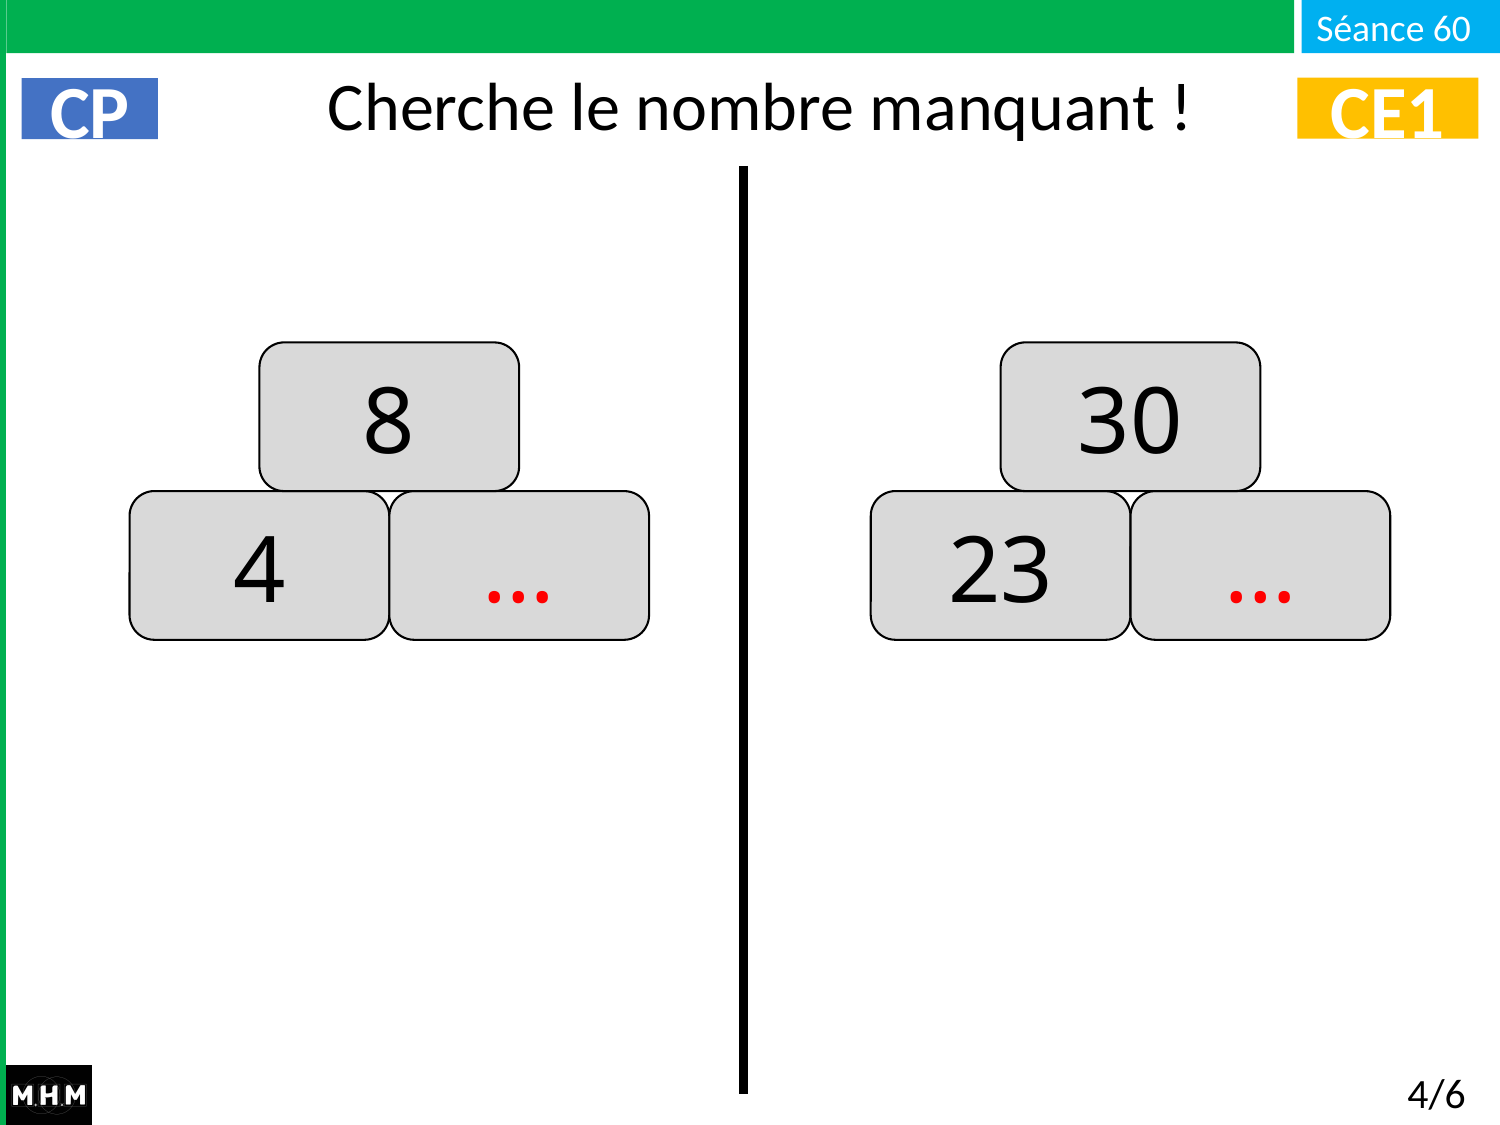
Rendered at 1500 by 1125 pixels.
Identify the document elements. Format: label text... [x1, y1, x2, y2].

text_box 30 [999, 341, 1262, 493]
text_box 23 [869, 490, 1130, 641]
text_box CE1 [1296, 77, 1479, 140]
text_box … [1129, 490, 1392, 641]
picture [6, 1065, 92, 1125]
list 4/6 [1373, 1064, 1500, 1125]
title Cherche le nombre manquant ! [312, 63, 1500, 153]
text_box CP [21, 77, 159, 140]
text_box … [388, 490, 651, 641]
text_box 4 [128, 490, 389, 641]
text_box 8 [258, 341, 521, 493]
